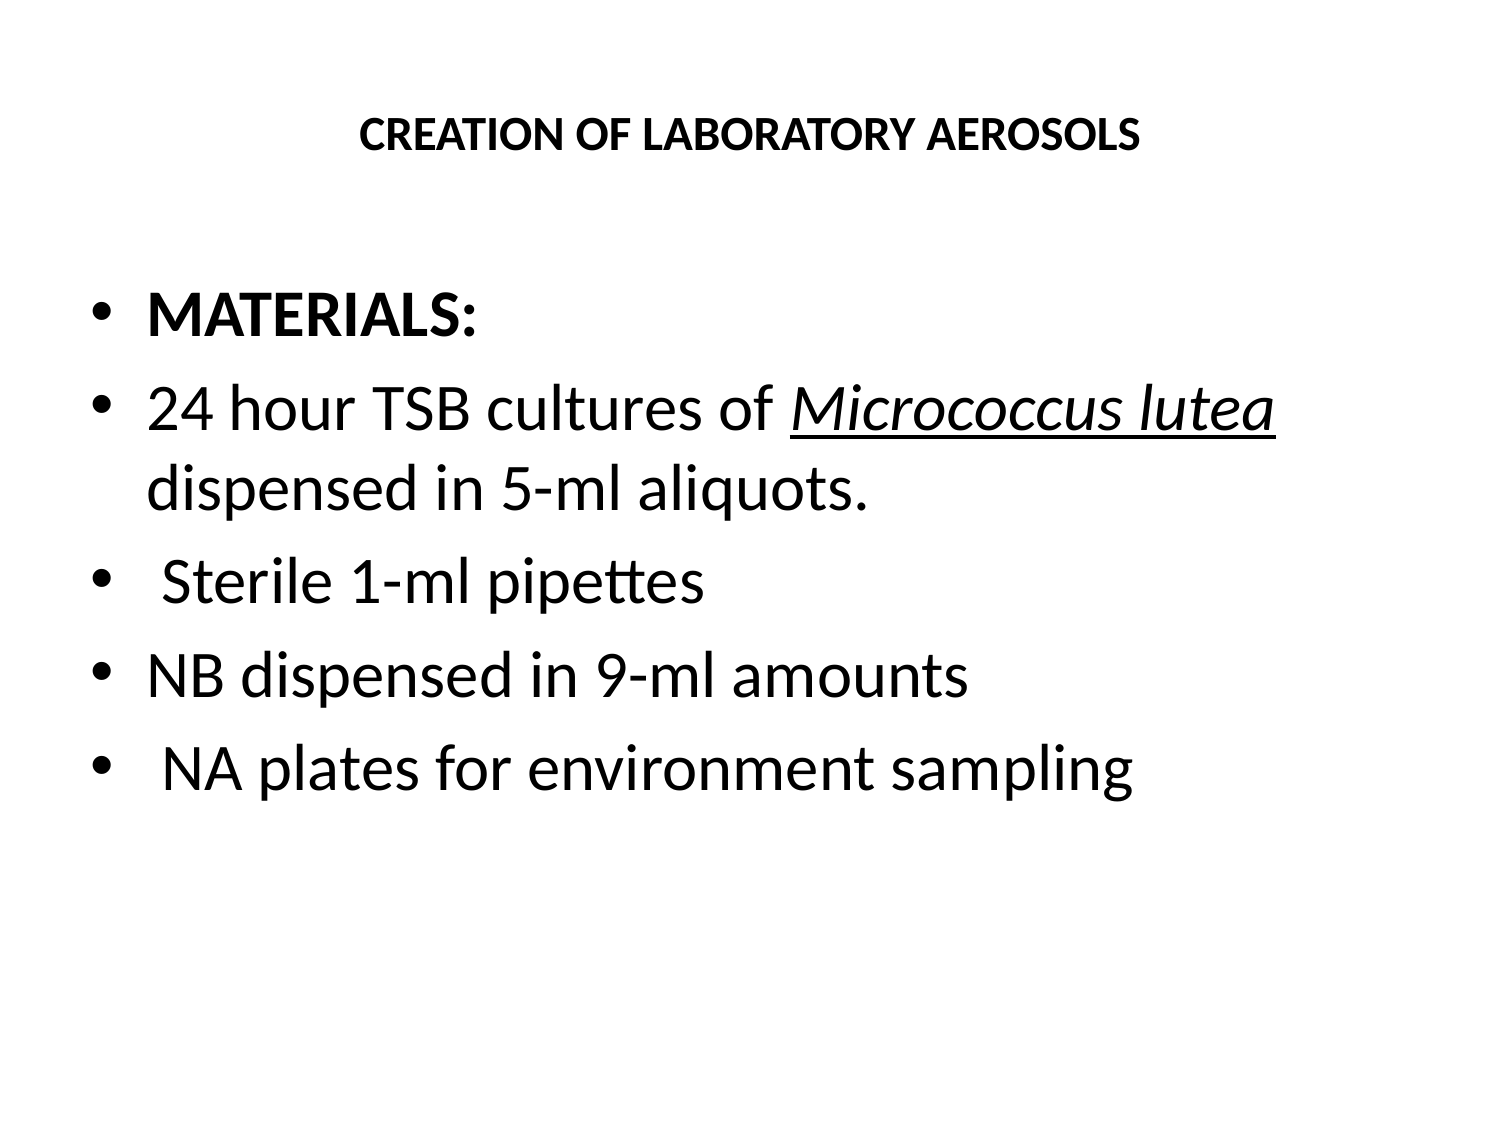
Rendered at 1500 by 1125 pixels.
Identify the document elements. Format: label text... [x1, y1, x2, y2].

list MATERIALS: 24 hour TSB cultures of Micrococcus lutea dispensed in 5-ml aliquots. Sterile 1-ml pipettes NB dispensed in 9-ml amounts NA plates for environment sampling [75, 262, 1425, 1005]
title CREATION OF LABORATORY AEROSOLS [75, 93, 1425, 233]
